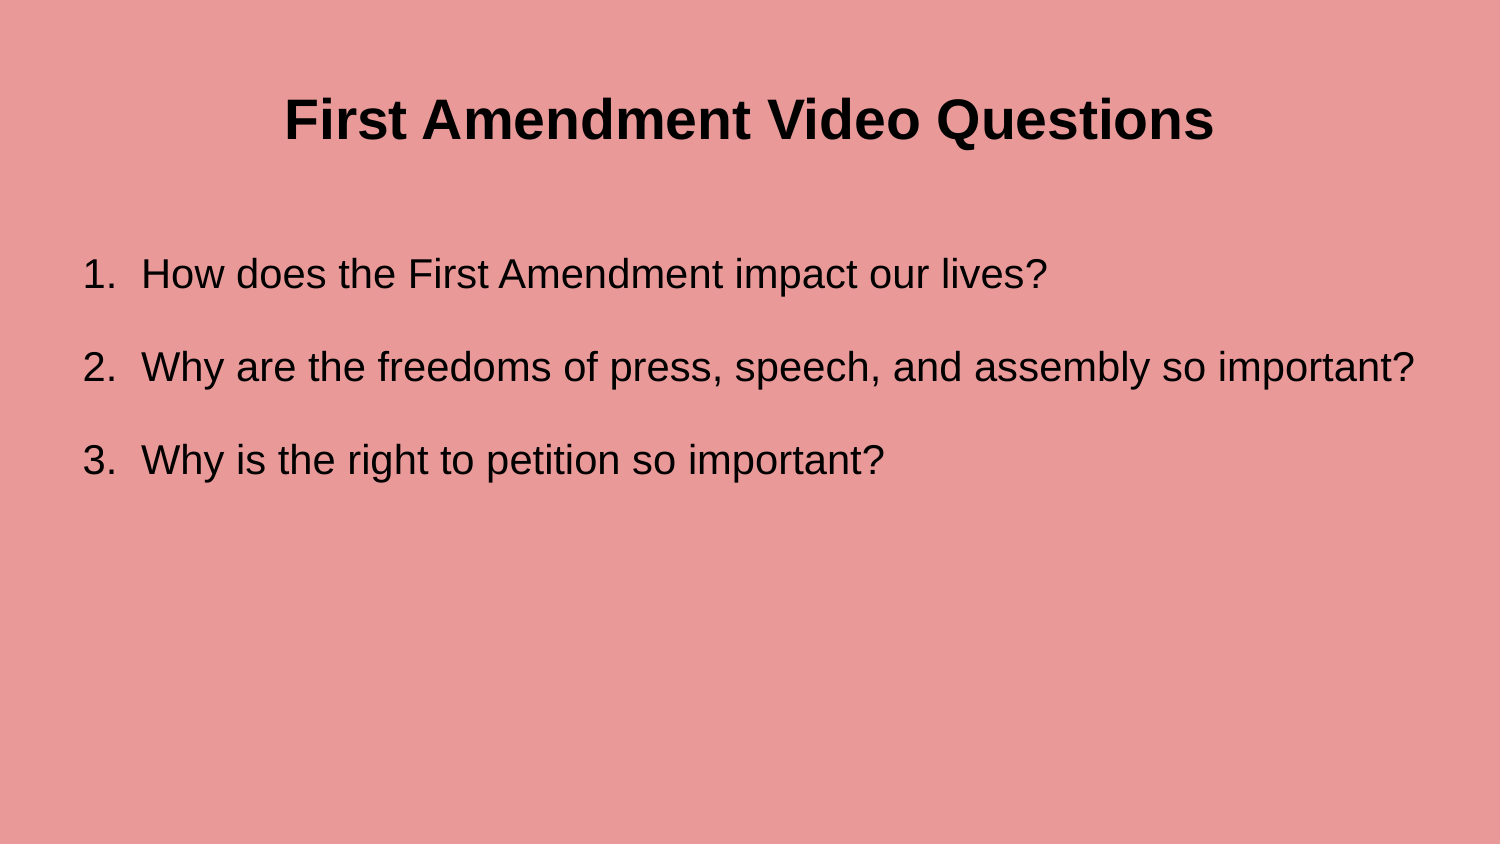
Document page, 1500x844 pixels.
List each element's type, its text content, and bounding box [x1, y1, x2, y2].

list How does the First Amendment impact our lives? Why are the freedoms of press, speech, and assembly so important? Why is the right to petition so important? [51, 189, 1449, 750]
title First Amendment Video Questions [51, 72, 1449, 167]
